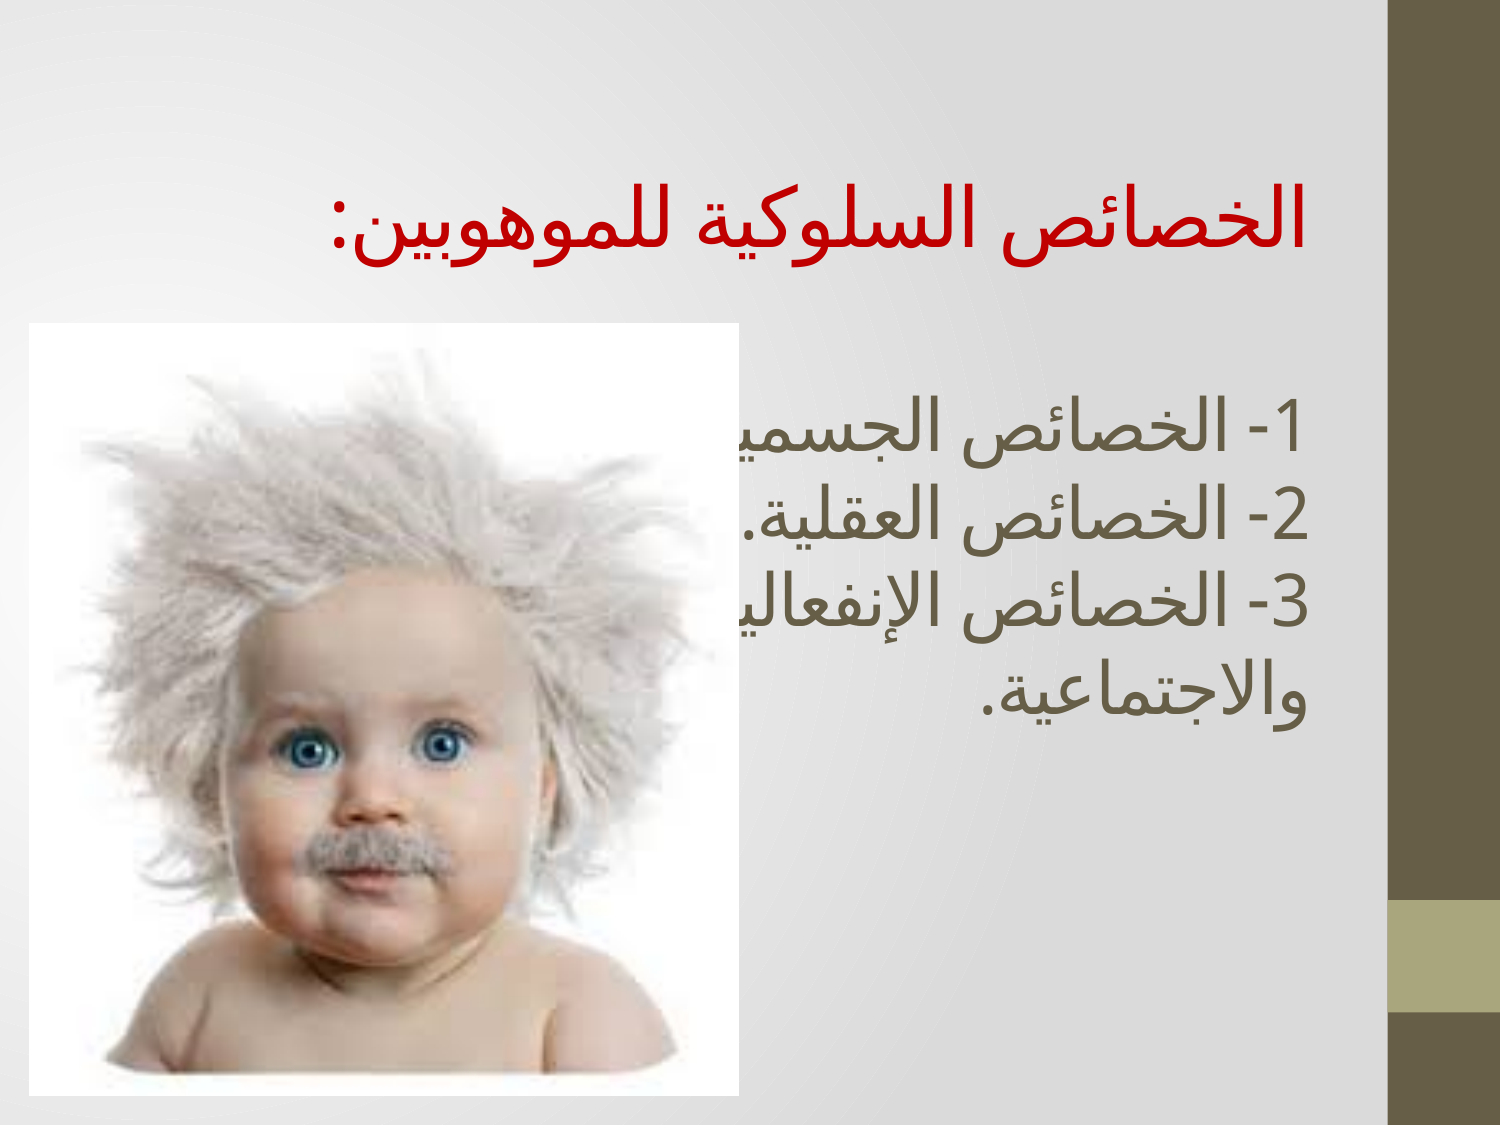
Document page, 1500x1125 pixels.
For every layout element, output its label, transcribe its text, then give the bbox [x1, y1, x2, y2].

picture [28, 323, 739, 1096]
title الخصائص السلوكية للموهوبين: 1- الخصائص الجسمية. 2- الخصائص العقلية. 3- الخصائص الإنفعالية والاجتماعية. [76, 302, 1327, 491]
